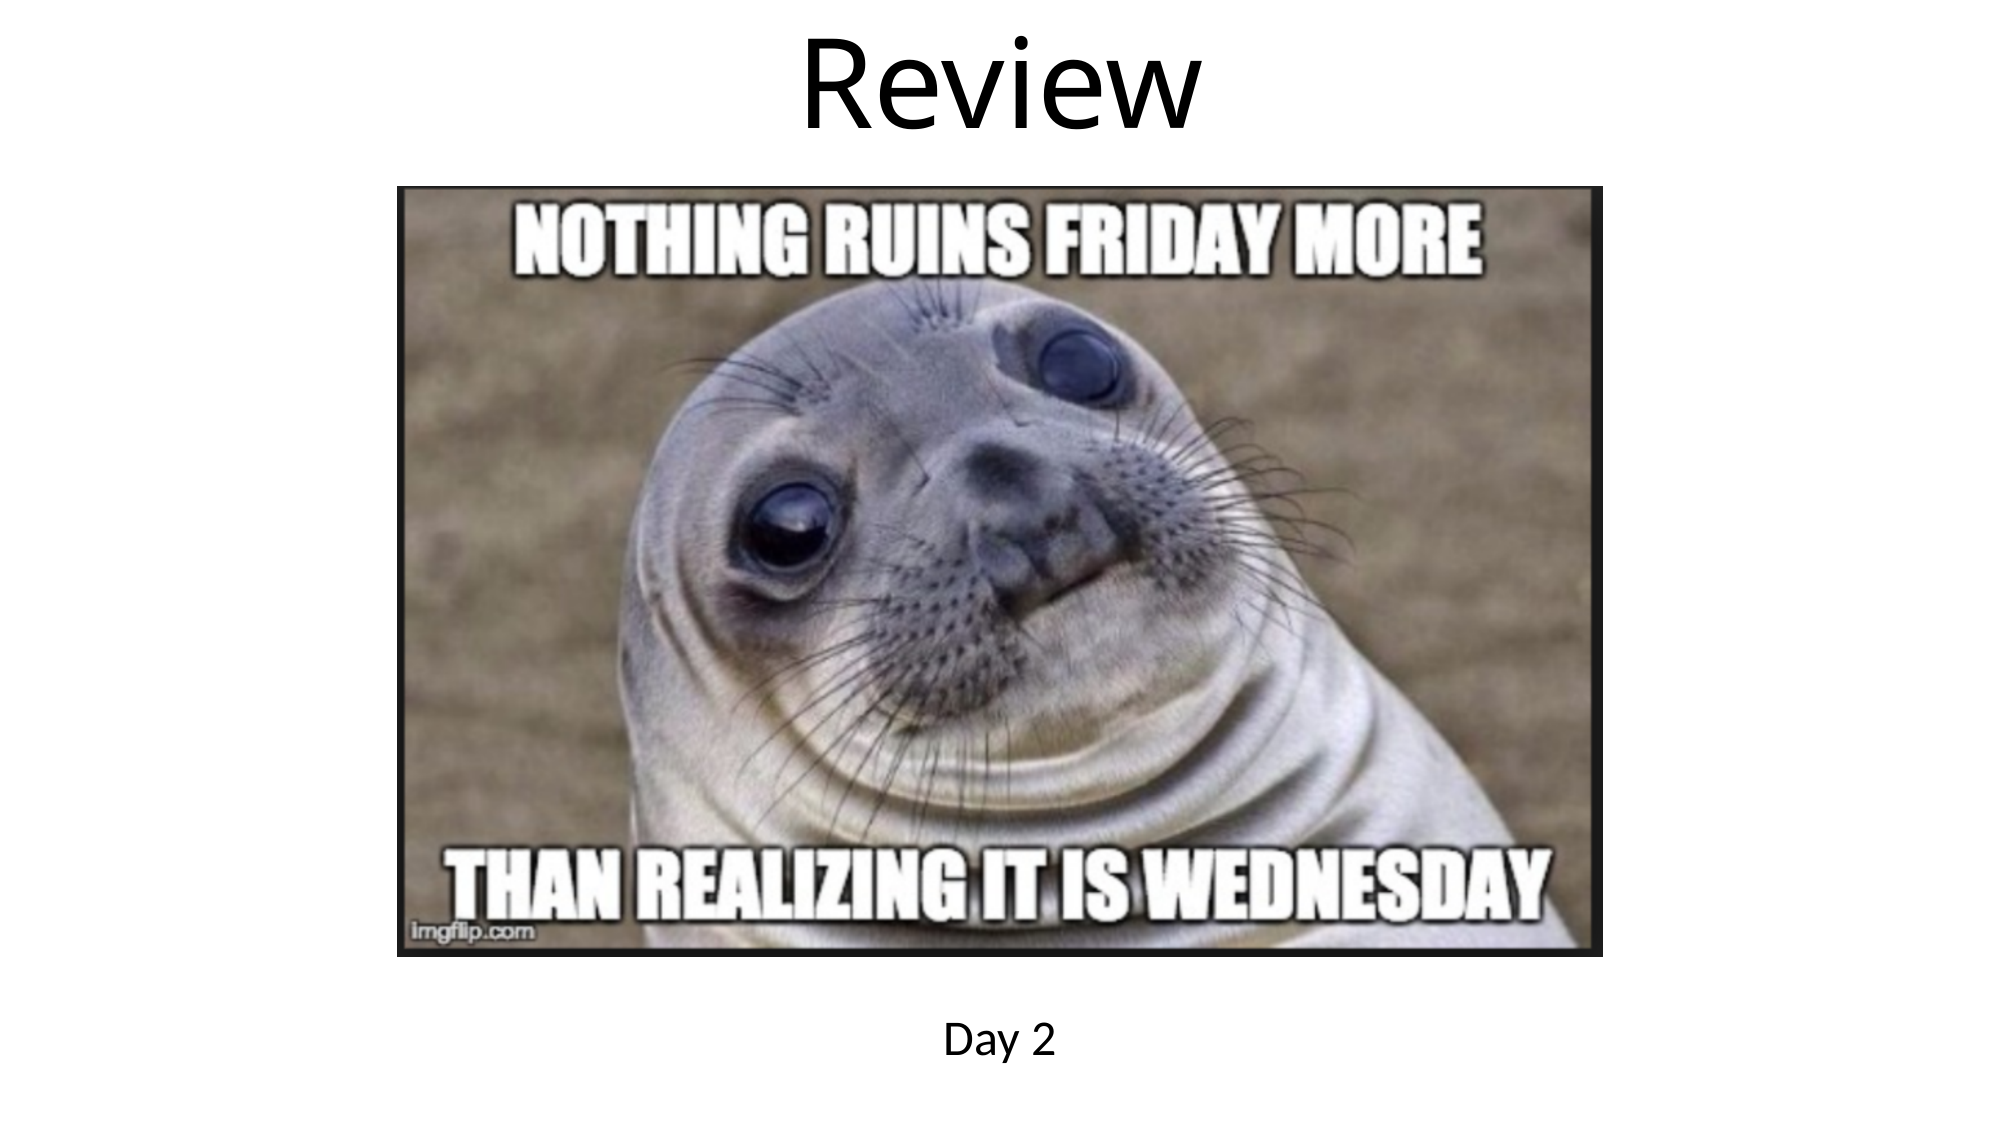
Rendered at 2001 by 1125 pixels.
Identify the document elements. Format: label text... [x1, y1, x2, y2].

picture [397, 186, 1603, 957]
title Review [249, 8, 1750, 163]
subtitle Day 2 [249, 1004, 1750, 1093]
